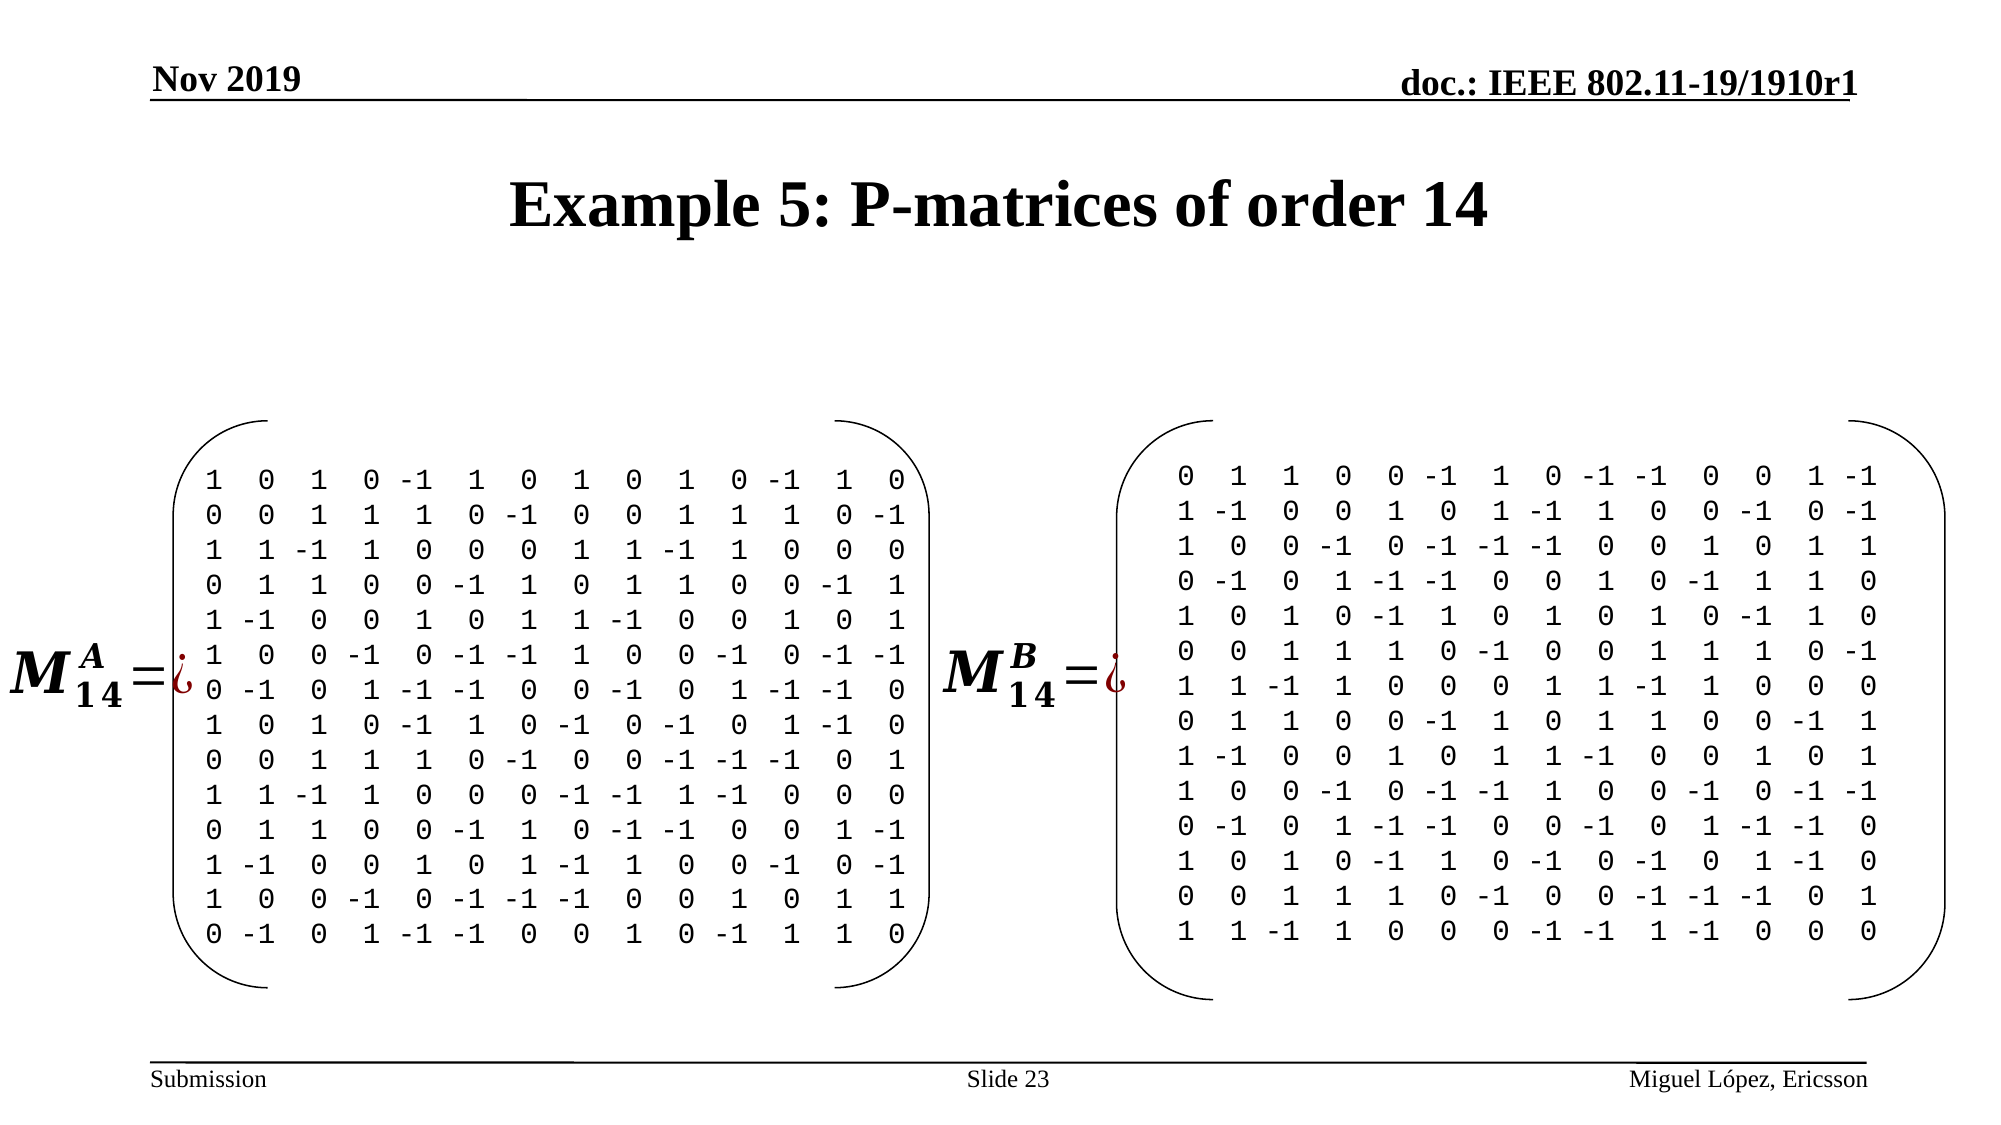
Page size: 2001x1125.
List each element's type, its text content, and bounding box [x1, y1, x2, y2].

footer Miguel López, Ericsson [1171, 1061, 1869, 1093]
text_box 0 1 1 0 0 -1 1 0 -1 -1 0 0 1 -1 1 -1 0 0 1 0 1 -1 1 0 0 -1 0 -1 1 0 0 -1 0 -1 -1 -1 0 0 1 0 1 1 0 -1 0 1 -1 -1 0 0 1 0 -1 1 1 0 1 0 1 0 -1 1 0 1 0 1 0 -1 1 0 0 0 1 1 1 0 -1 0 0 1 1 1 0 -1 1 1 -1 1 0 0 0 1 1 -1 1 0 0 0 0 1 1 0 0 -1 1 0 1 1 0 0 -1 1 1 -1 0 0 1 0 1 1 -1 0 0 1 0 1 1 0 0 -1 0 -1 -1 1 0 0 -1 0 -1 -1 0 -1 0 1 -1 -1 0 0 -1 0 1 -1 -1 0 1 0 1 0 -1 1 0 -1 0 -1 0 1 -1 0 0 0 1 1 1 0 -1 0 0 -1 -1 -1 0 1 1 1 -1 1 0 0 0 -1 -1 1 -1 0 0 0 [1116, 420, 1945, 1000]
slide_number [152, 54, 563, 100]
text_box [197, 420, 905, 452]
title Example 5: P-matrices of order 14 [149, 112, 1850, 288]
text_box [198, 958, 904, 988]
text_box 1 0 1 0 -1 1 0 1 0 1 0 -1 1 0 0 0 1 1 1 0 -1 0 0 1 1 1 0 -1 1 1 -1 1 0 0 0 1 1 -1 1 0 0 0 0 1 1 0 0 -1 1 0 1 1 0 0 -1 1 1 -1 0 0 1 0 1 1 -1 0 0 1 0 1 1 0 0 -1 0 -1 -1 1 0 0 -1 0 -1 -1 0 -1 0 1 -1 -1 0 0 -1 0 1 -1 -1 0 1 0 1 0 -1 1 0 -1 0 -1 0 1 -1 0 0 0 1 1 1 0 -1 0 0 -1 -1 -1 0 1 1 1 -1 1 0 0 0 -1 -1 1 -1 0 0 0 0 1 1 0 0 -1 1 0 -1 -1 0 0 1 -1 1 -1 0 0 1 0 1 -1 1 0 0 -1 0 -1 1 0 0 -1 0 -1 -1 -1 0 0 1 0 1 1 0 -1 0 1 -1 -1 0 0 1 0 -1 1 1 0 [173, 452, 958, 958]
slide_number Slide 23 [950, 1061, 1067, 1123]
